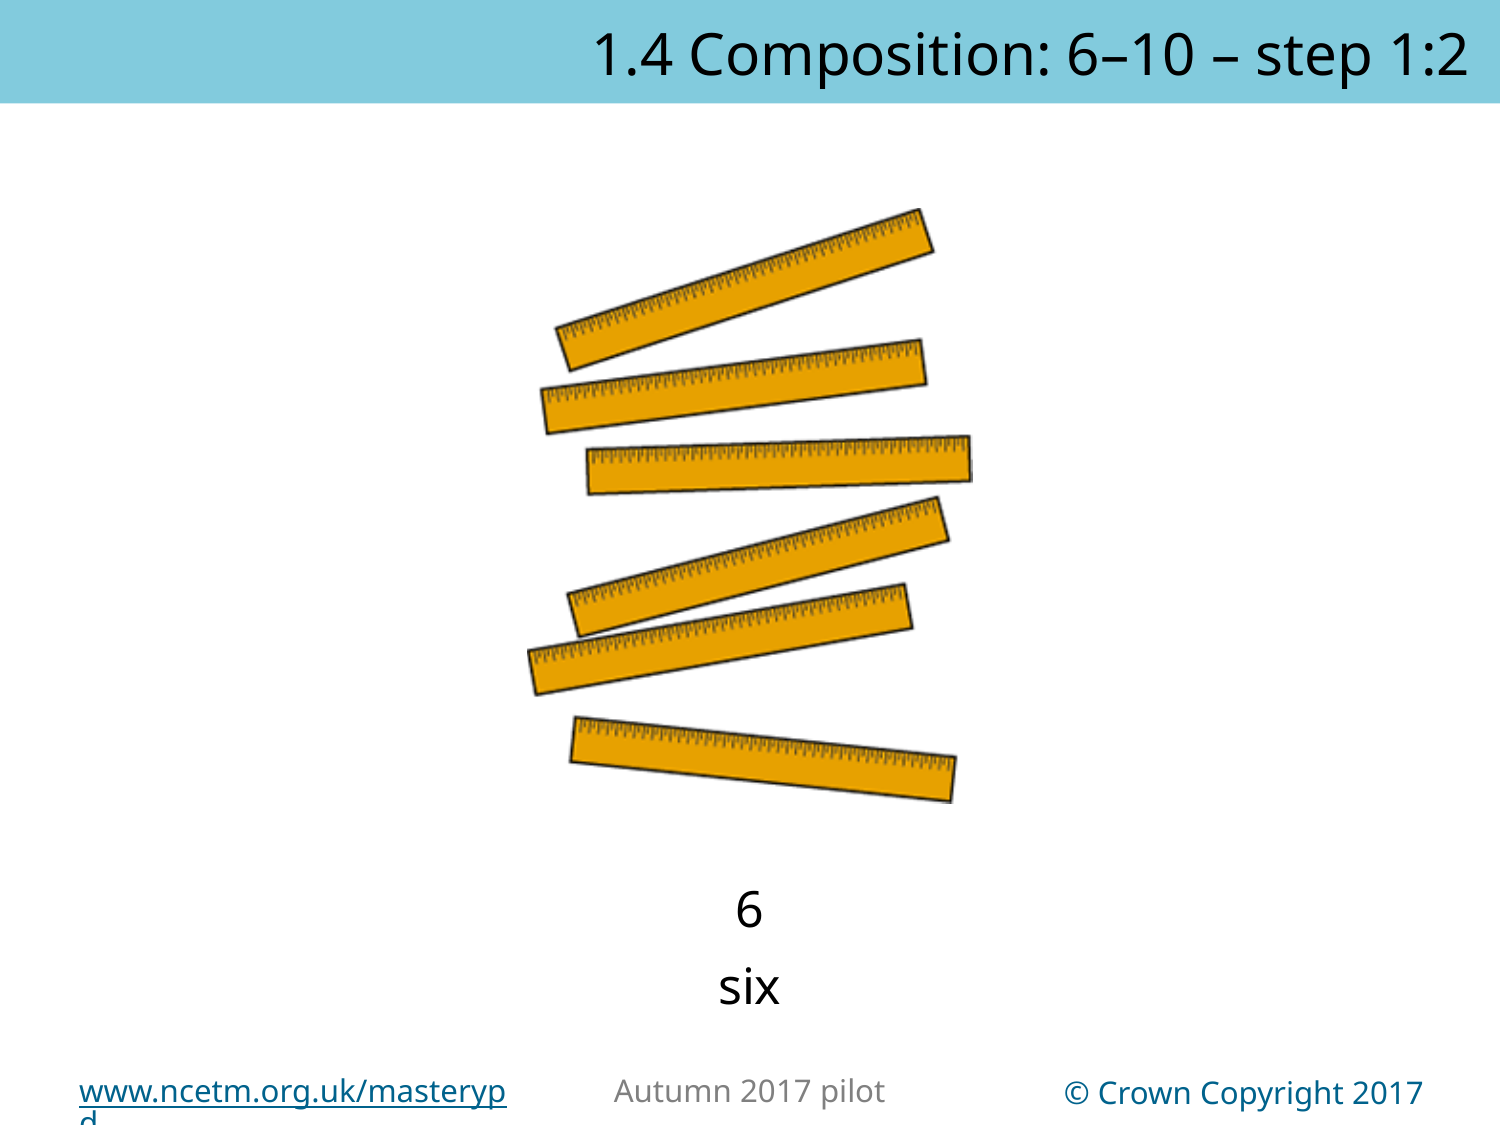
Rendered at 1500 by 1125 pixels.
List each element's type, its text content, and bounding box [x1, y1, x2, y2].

list 1.4 Composition: 6–10 – step 1:2 [0, 0, 1500, 104]
text_box 6 [720, 869, 780, 945]
text_box six [673, 947, 827, 1023]
picture [527, 207, 973, 805]
